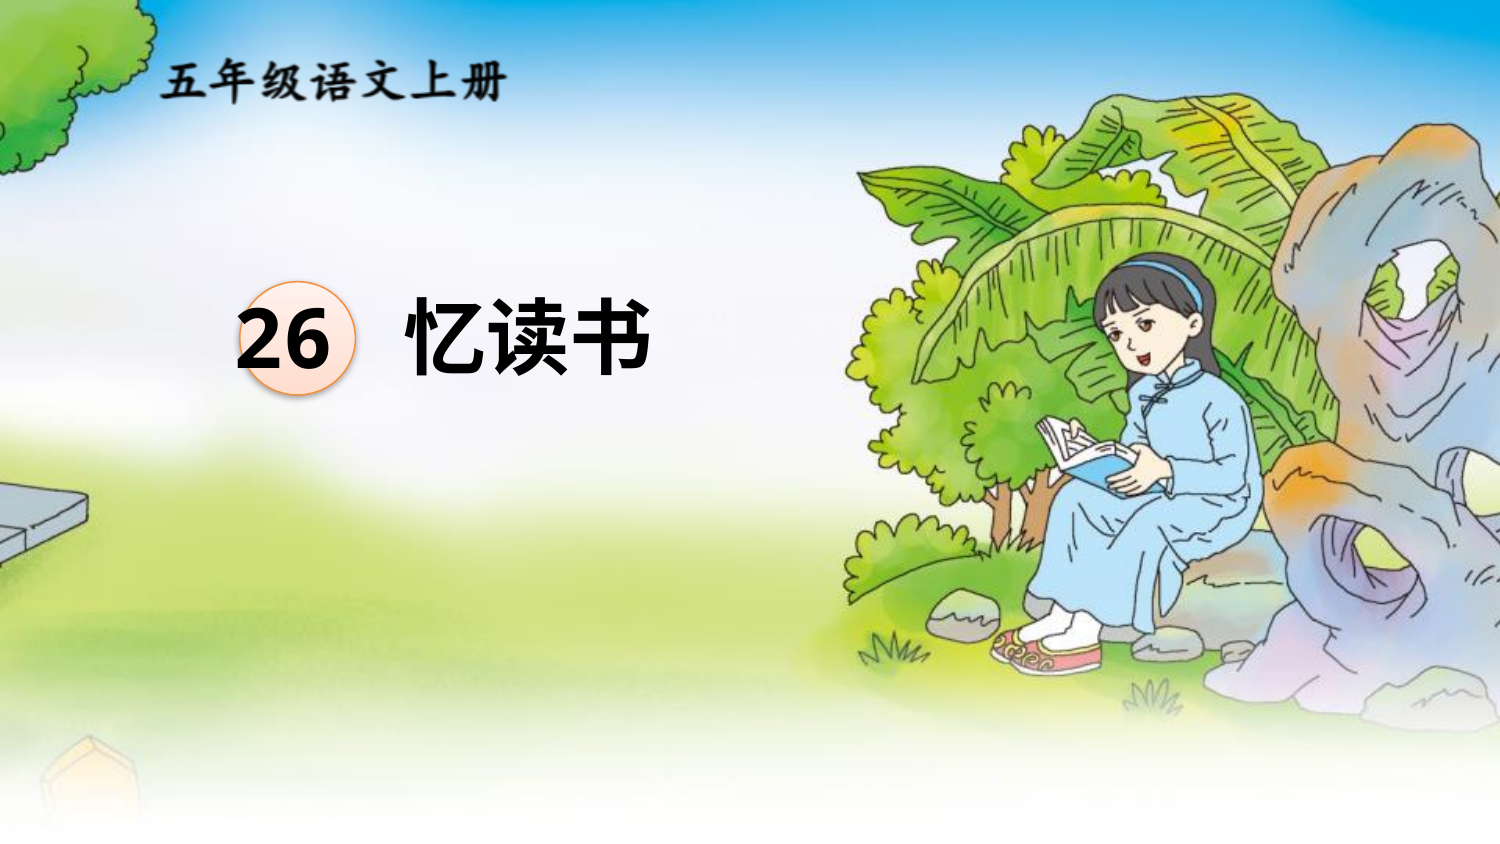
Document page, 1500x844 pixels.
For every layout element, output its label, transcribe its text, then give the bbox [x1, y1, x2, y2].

picture [0, 0, 1500, 844]
text_box 26 忆读书 [152, 277, 734, 393]
